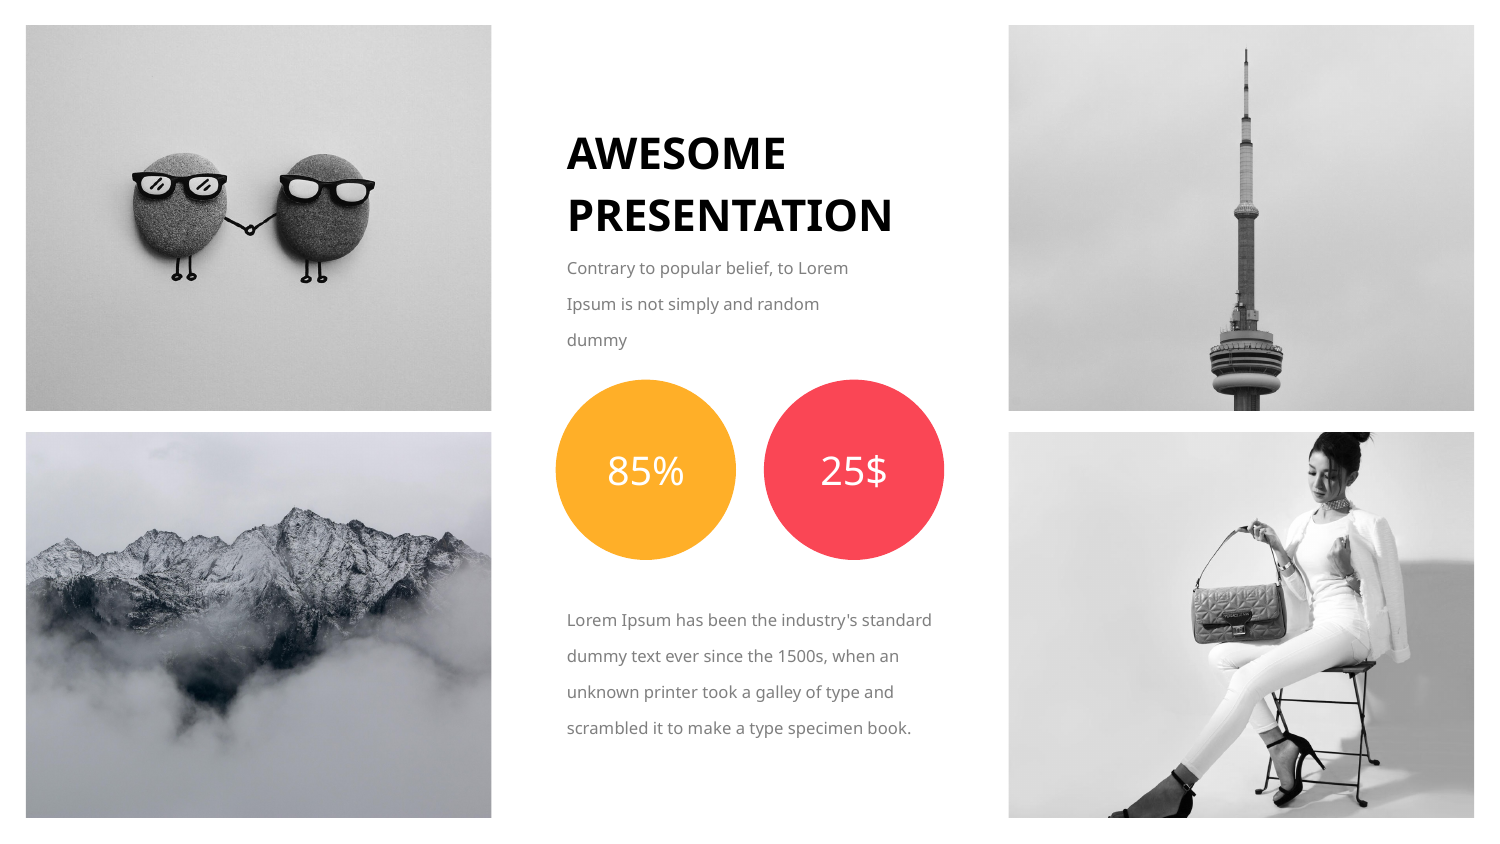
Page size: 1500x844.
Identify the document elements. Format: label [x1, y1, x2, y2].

picture [1008, 432, 1475, 819]
picture [1008, 25, 1475, 412]
picture [25, 432, 492, 819]
text_box [555, 111, 945, 711]
picture [25, 25, 492, 412]
